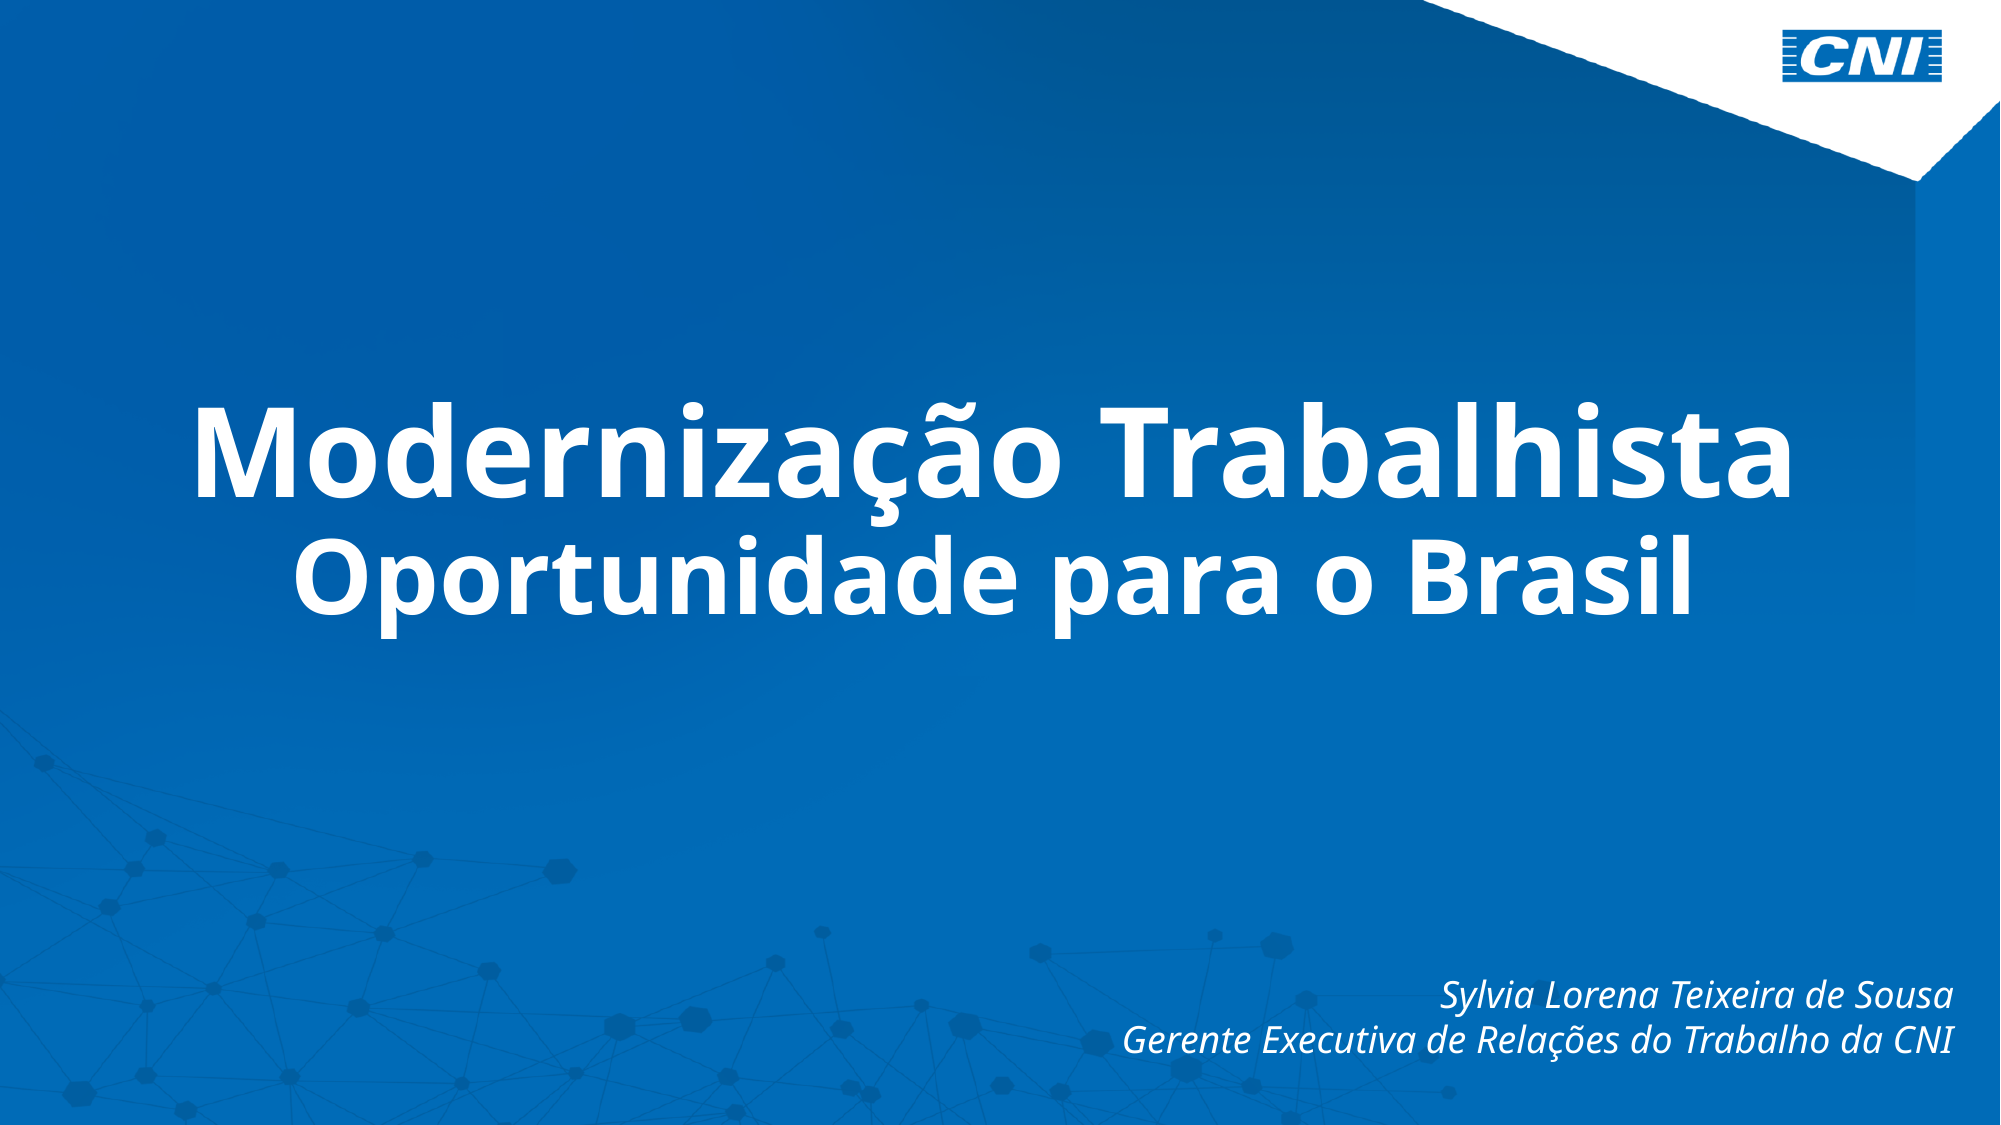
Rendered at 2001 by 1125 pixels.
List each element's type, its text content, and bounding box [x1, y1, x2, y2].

picture [0, 0, 2000, 1125]
title Modernização Trabalhista Oportunidade para o Brasil [45, 220, 1943, 705]
subtitle Sylvia Lorena Teixeira de Sousa Gerente Executiva de Relações do Trabalho da CNI [521, 963, 1970, 1100]
